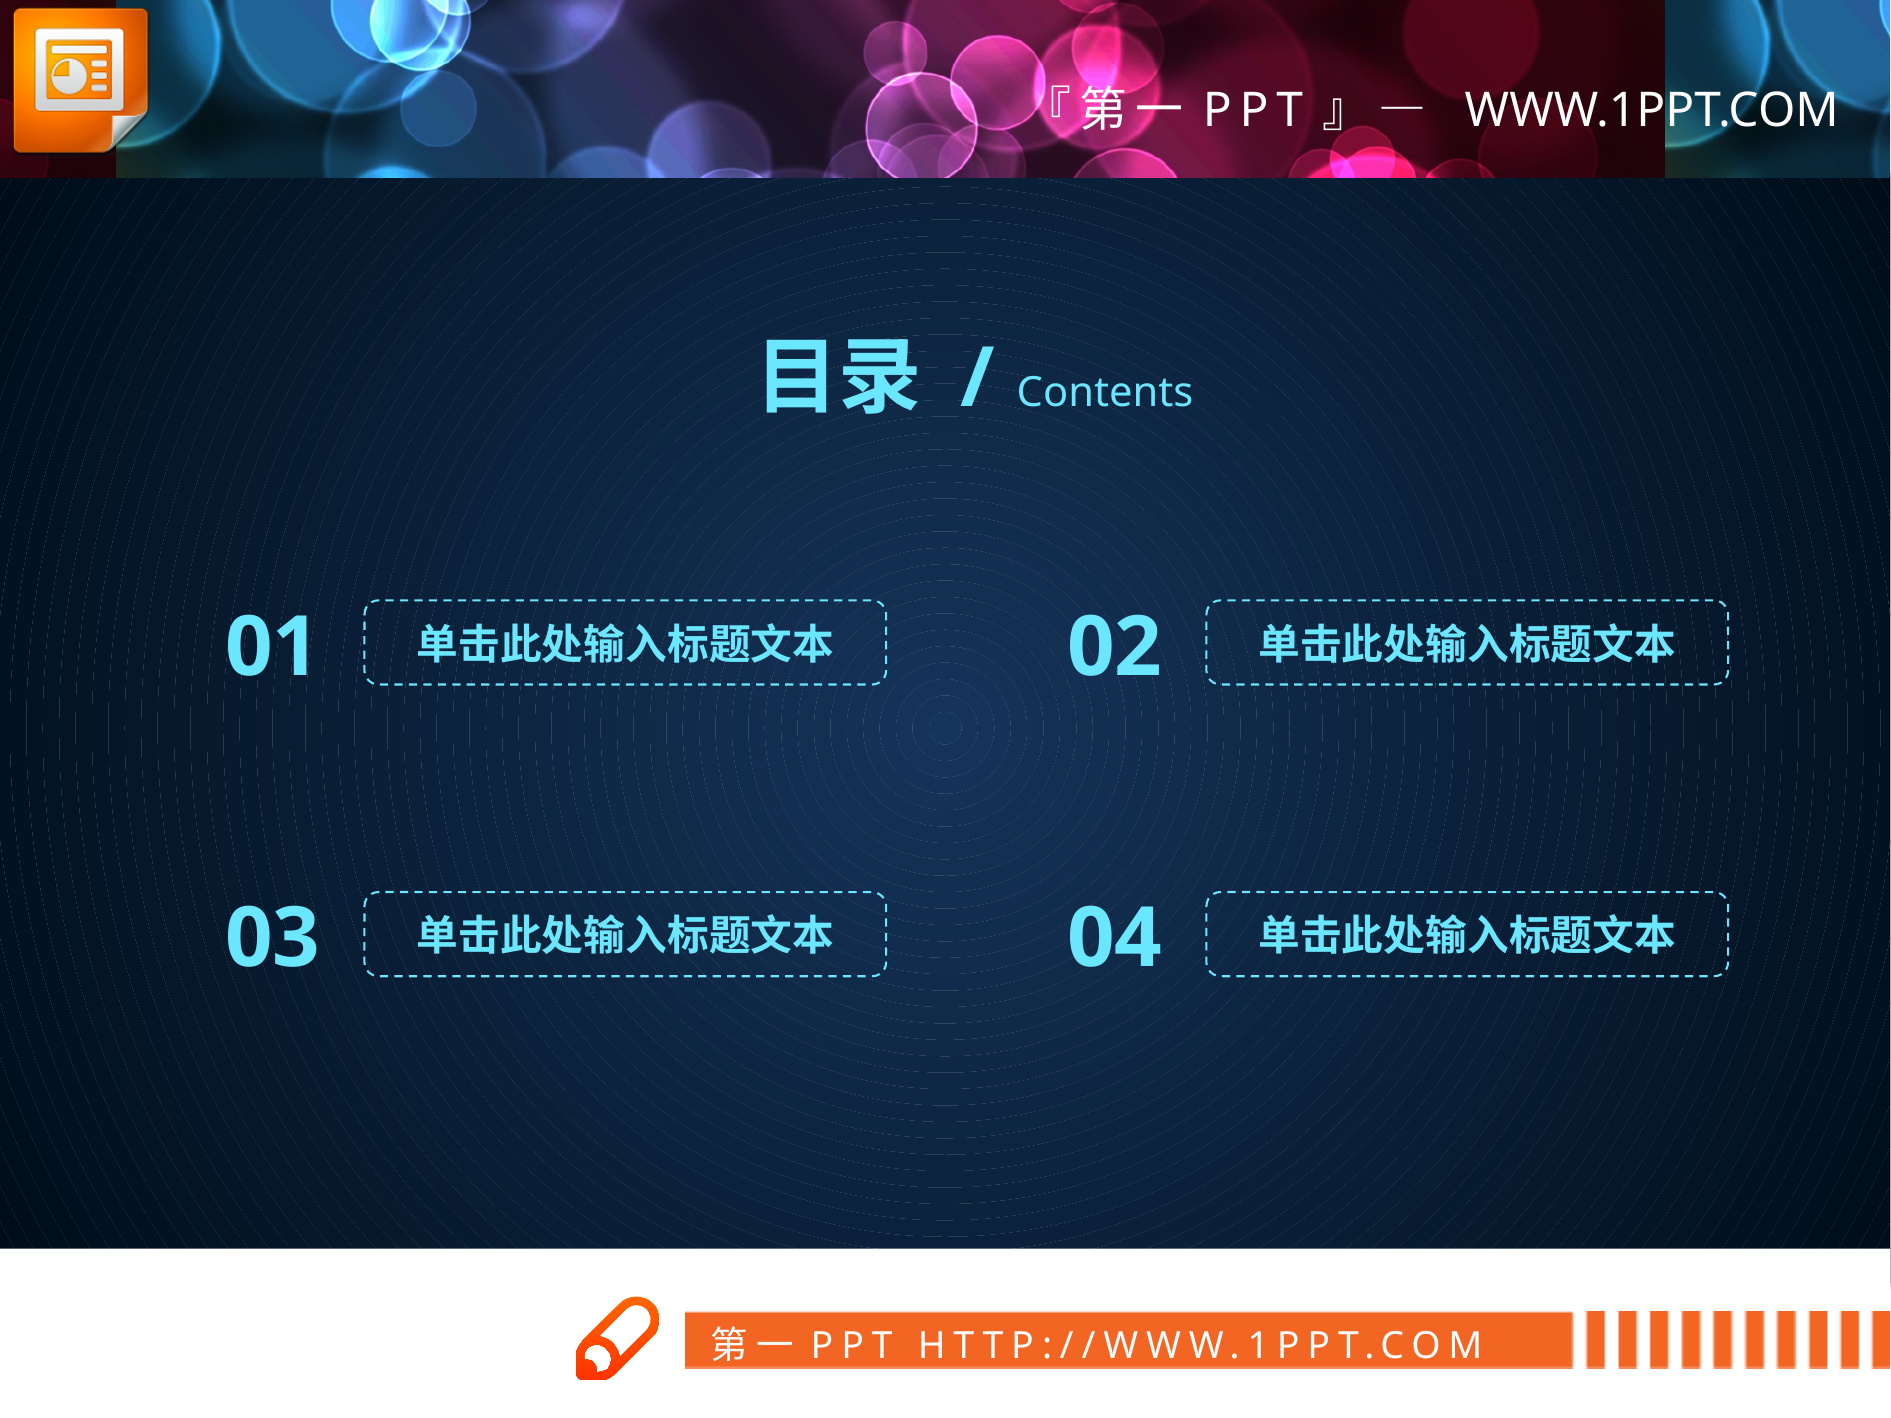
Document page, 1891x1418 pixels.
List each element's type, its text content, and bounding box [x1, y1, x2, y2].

text_box 单击此处输入标题文本 [364, 892, 887, 977]
text_box 02 [1042, 584, 1178, 700]
text_box 目录 / Contents [672, 315, 1276, 431]
text_box 单击此处输入标题文本 [1206, 600, 1729, 685]
text_box 03 [200, 876, 336, 991]
text_box 04 [1042, 876, 1178, 991]
text_box 单击此处输入标题文本 [1206, 892, 1729, 977]
text_box 单击此处输入标题文本 [364, 600, 887, 685]
picture [685, 1311, 1891, 1369]
text_box 01 [200, 584, 336, 700]
picture [0, 0, 1891, 178]
